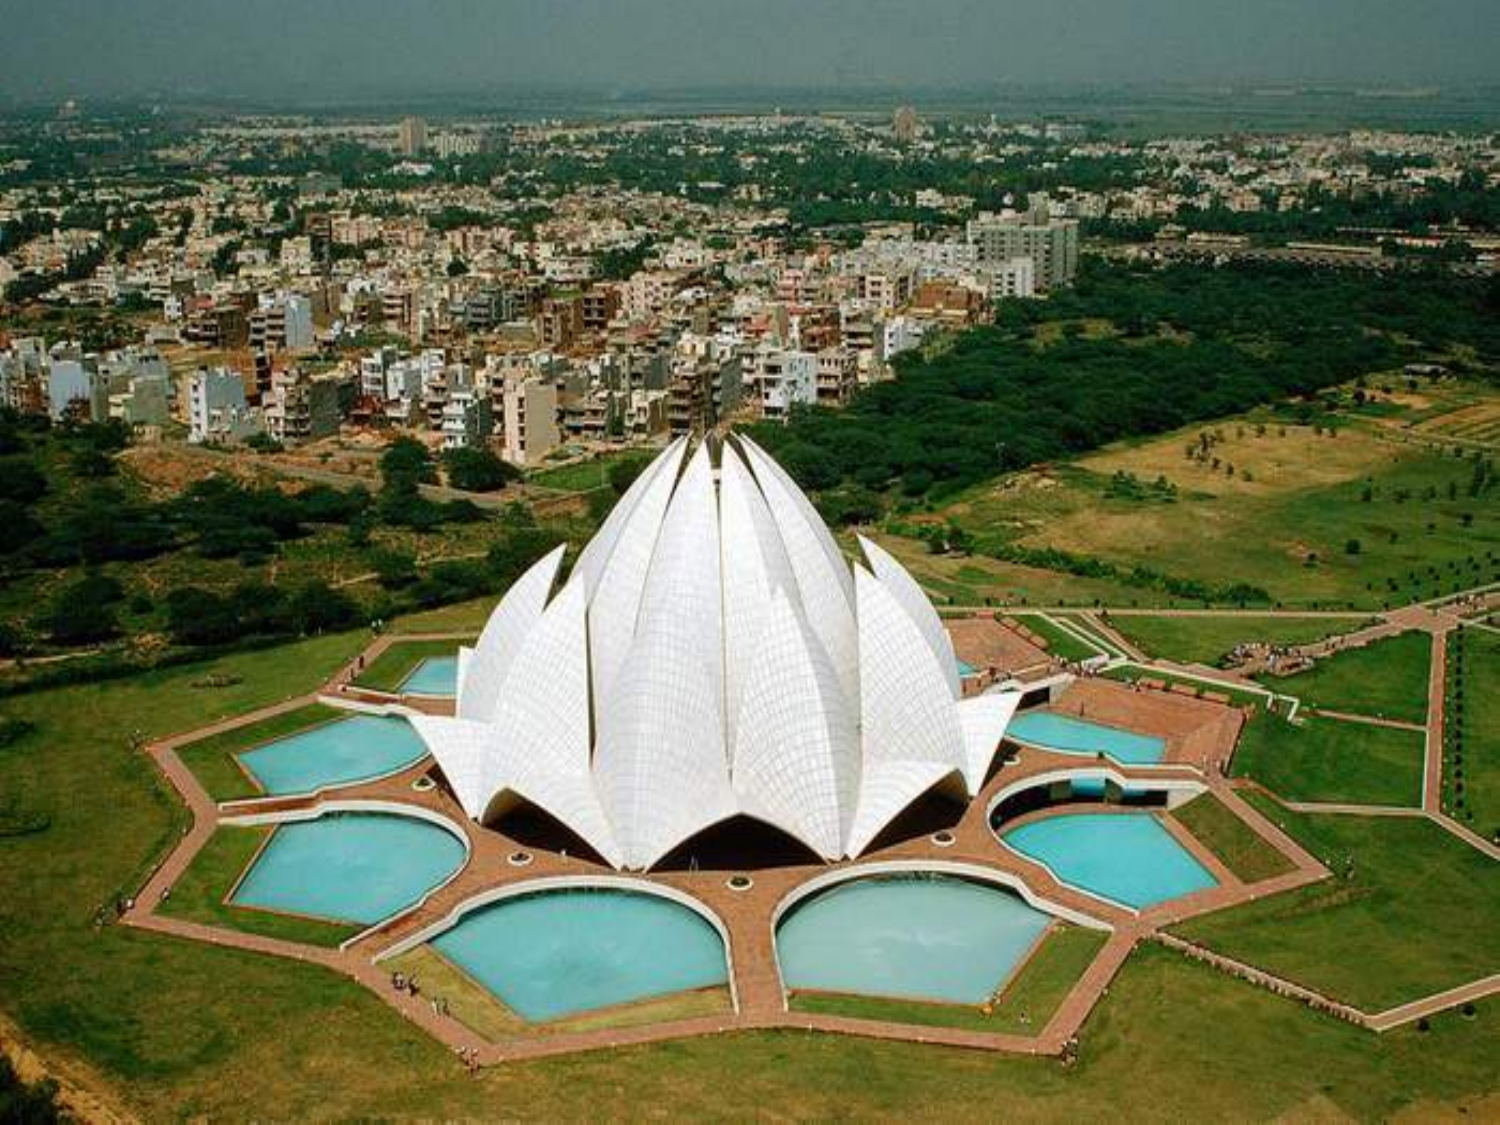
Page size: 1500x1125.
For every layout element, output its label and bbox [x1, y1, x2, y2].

list [0, 0, 1500, 1125]
